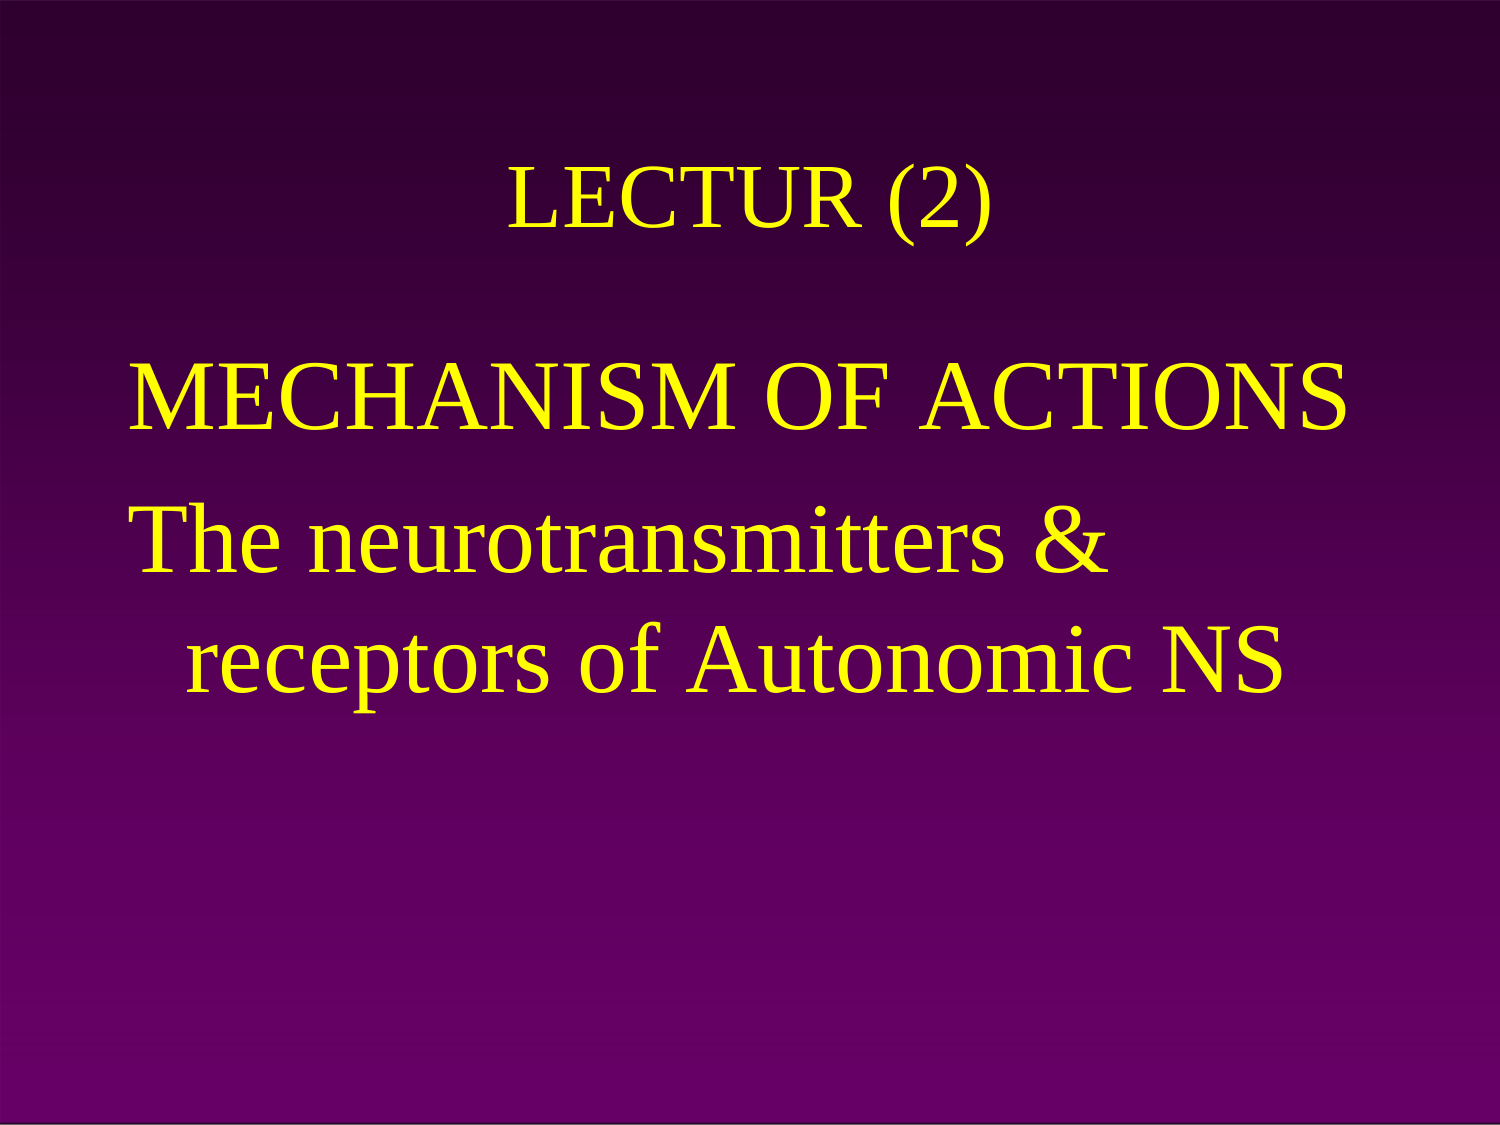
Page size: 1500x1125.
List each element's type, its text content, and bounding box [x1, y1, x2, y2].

picture [0, 0, 1500, 1125]
title LECTUR (2) [125, 54, 1375, 324]
text_box MECHANISM OF ACTIONS The neurotransmitters & receptors of Autonomic NS [125, 329, 1353, 713]
